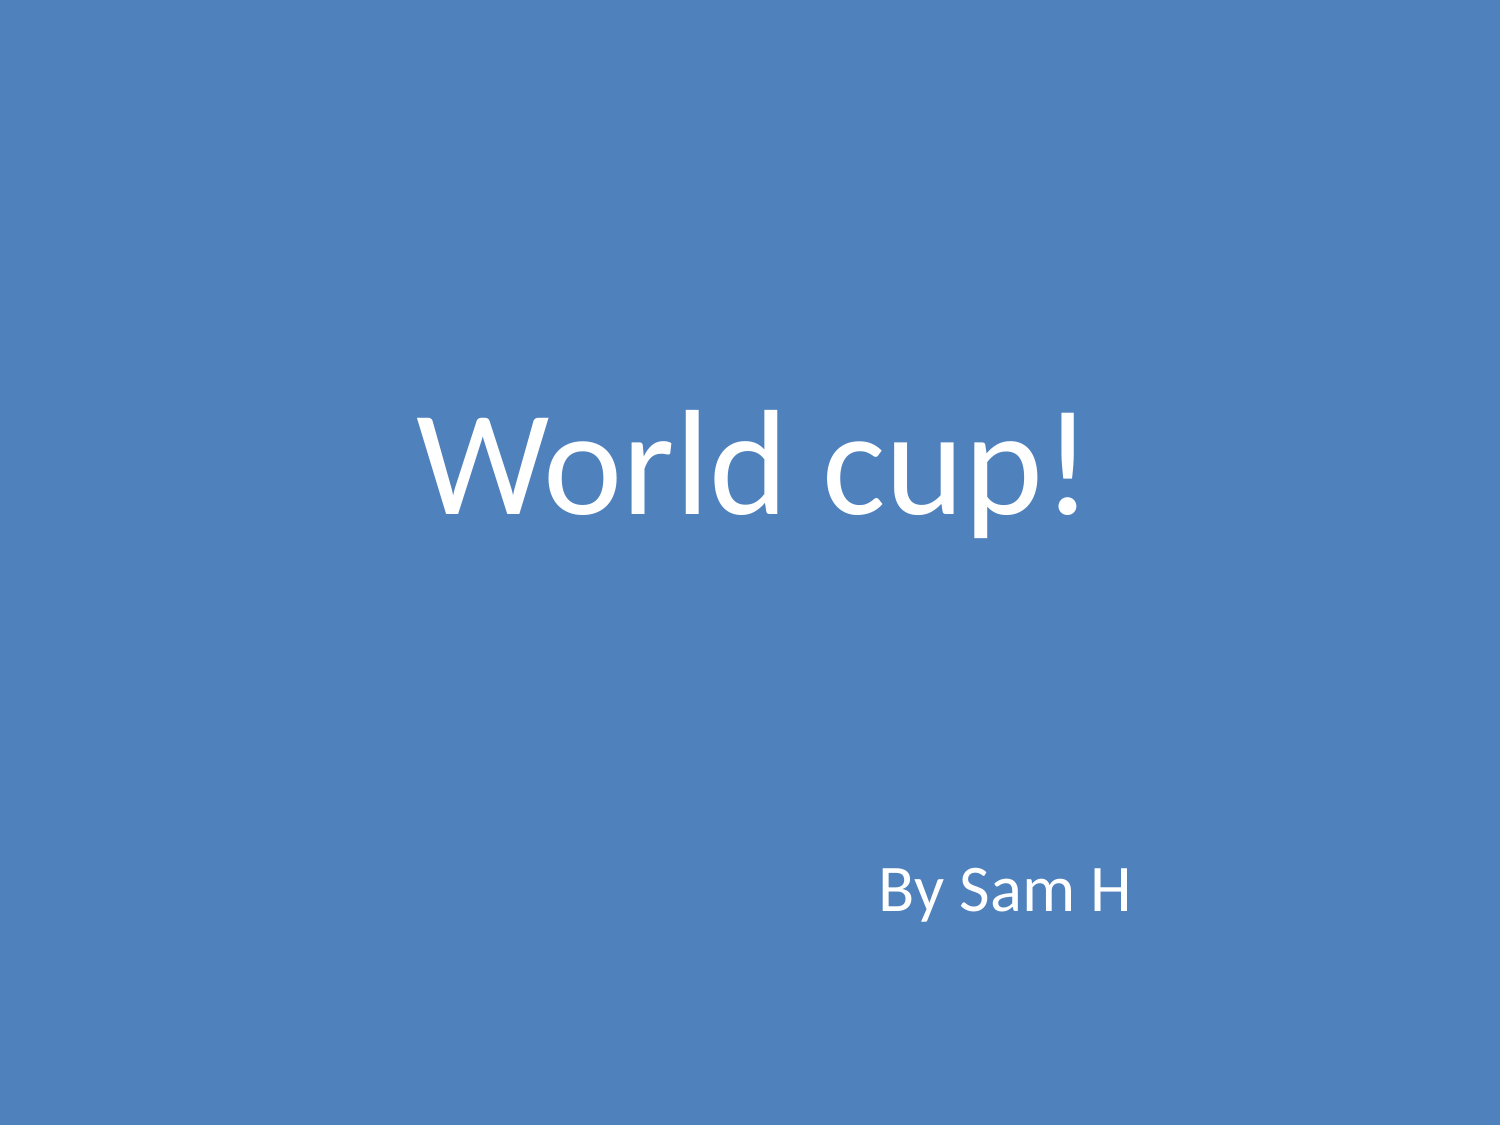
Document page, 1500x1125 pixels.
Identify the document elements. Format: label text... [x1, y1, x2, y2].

subtitle By Sam H [480, 837, 1500, 1125]
title World cup! [257, 339, 1252, 570]
